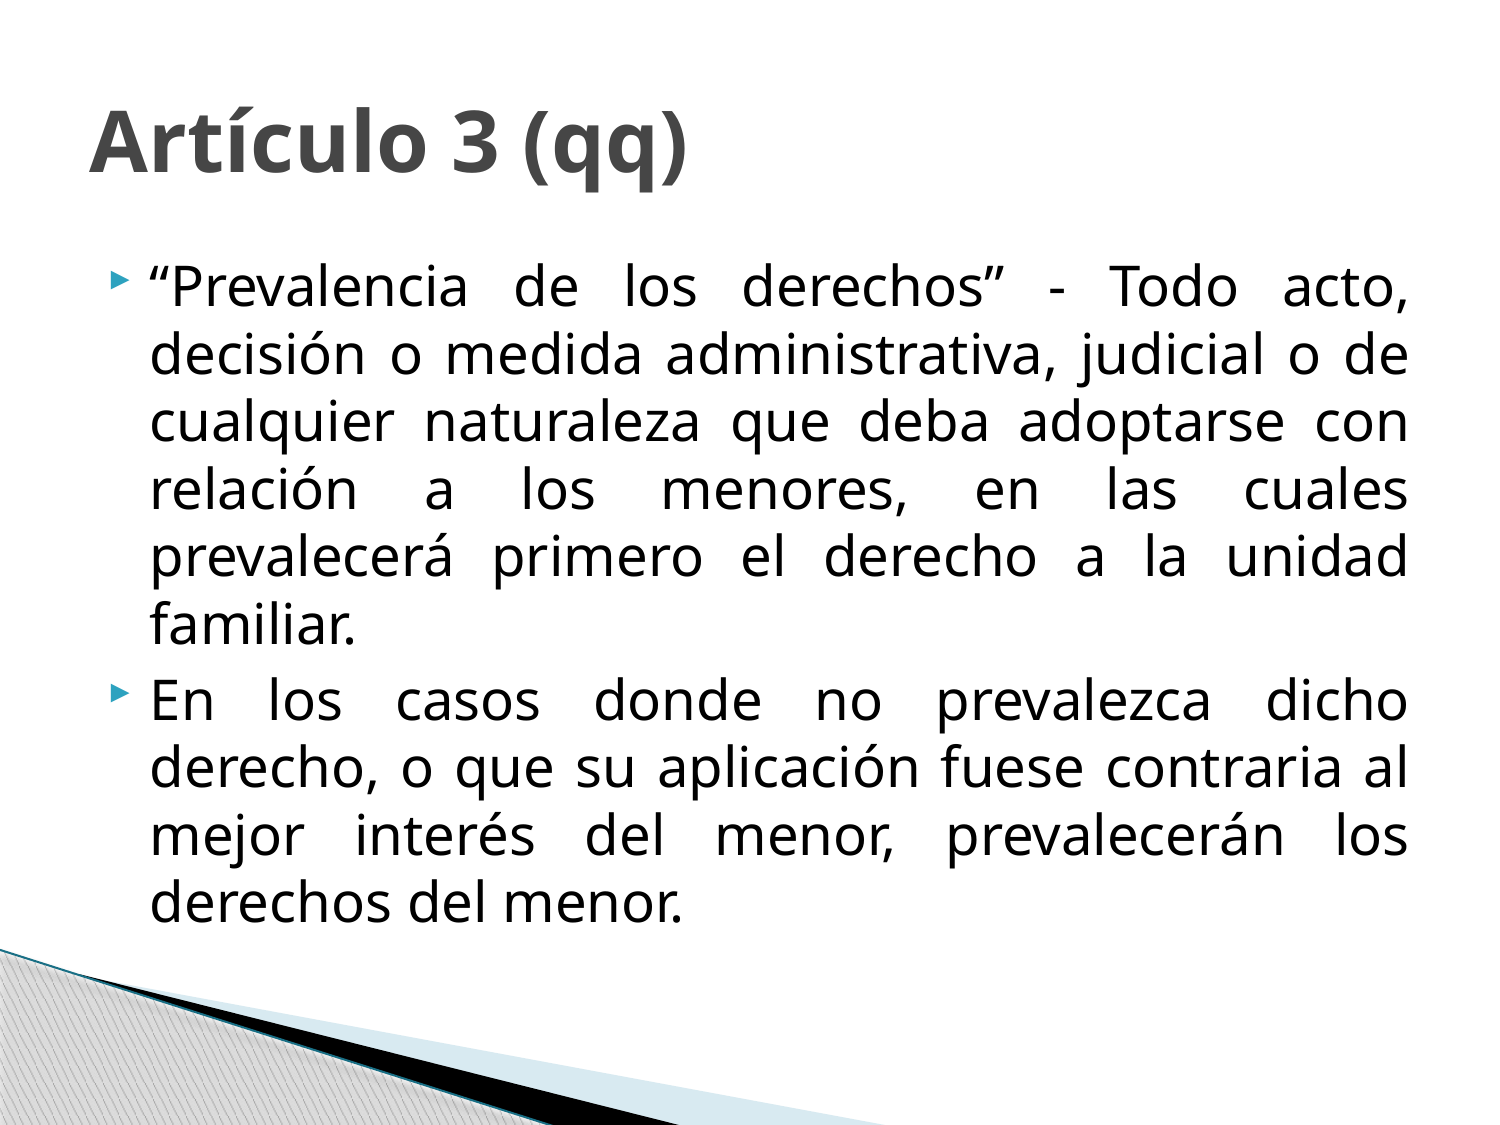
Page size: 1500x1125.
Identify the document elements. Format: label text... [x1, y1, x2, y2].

title Artículo 3 (qq) [75, 45, 1425, 233]
list “Prevalencia de los derechos” - Todo acto, decisión o medida administrativa, judicial o de cualquier naturaleza que deba adoptarse con relación a los menores, en las cuales prevalecerá primero el derecho a la unidad familiar. En los casos donde no prevalezca dicho derecho, o que su aplicación fuese contraria al mejor interés del menor, prevalecerán los derechos del menor. [75, 243, 1425, 986]
